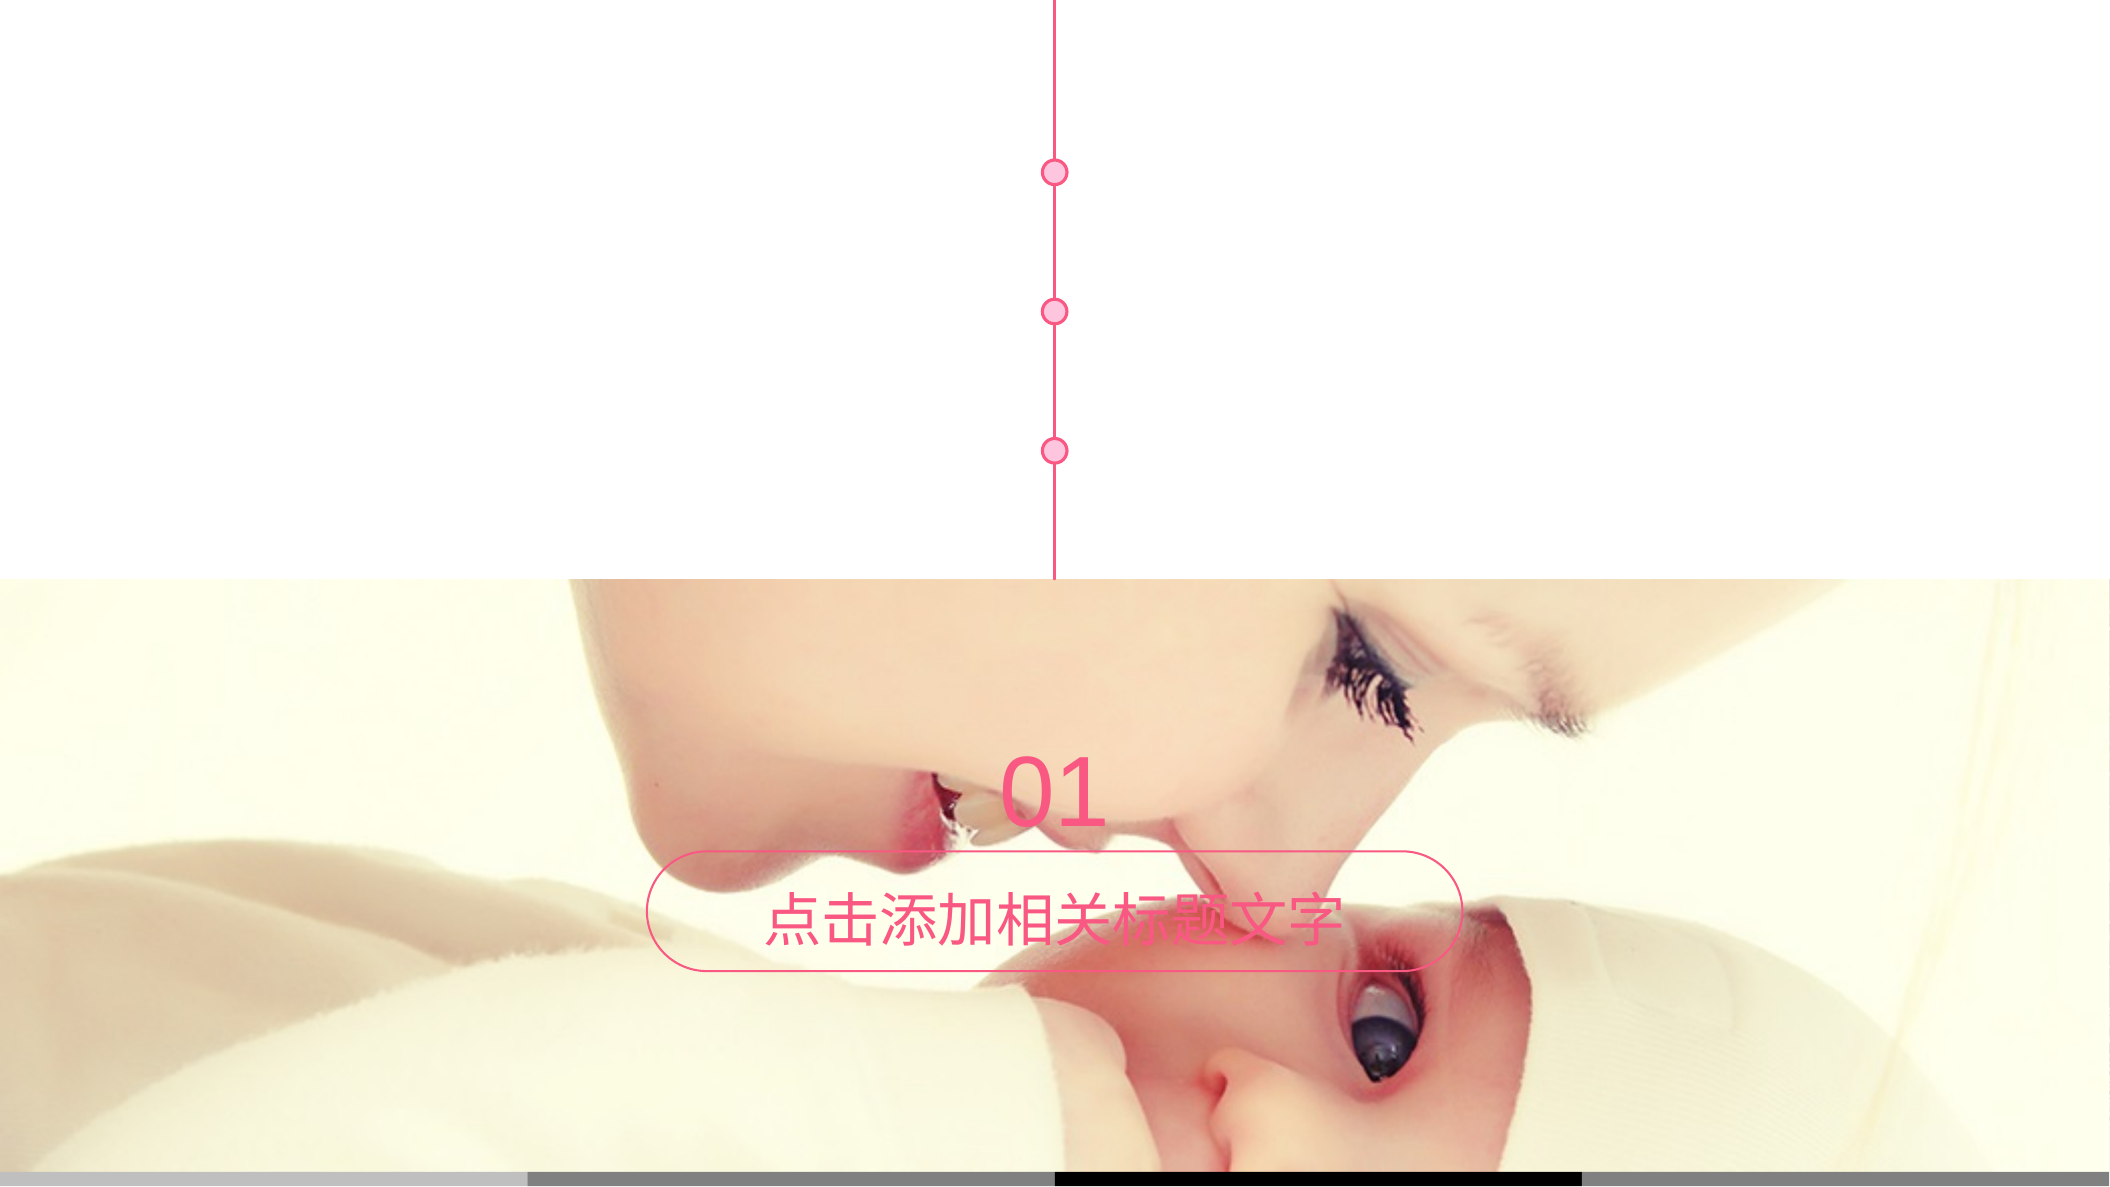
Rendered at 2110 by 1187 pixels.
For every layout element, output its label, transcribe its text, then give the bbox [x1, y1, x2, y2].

text_box [0, 578, 2110, 1171]
text_box 01 [843, 702, 1266, 847]
text_box 点击添加相关标题文字 [684, 869, 1425, 954]
text_box [0, 1171, 526, 1187]
text_box [1041, 158, 1069, 186]
text_box [526, 1171, 1054, 1187]
text_box [1054, 1171, 1581, 1187]
text_box [1581, 1171, 2110, 1187]
text_box [1041, 298, 1068, 325]
text_box [1041, 437, 1069, 465]
text_box [645, 850, 1464, 973]
